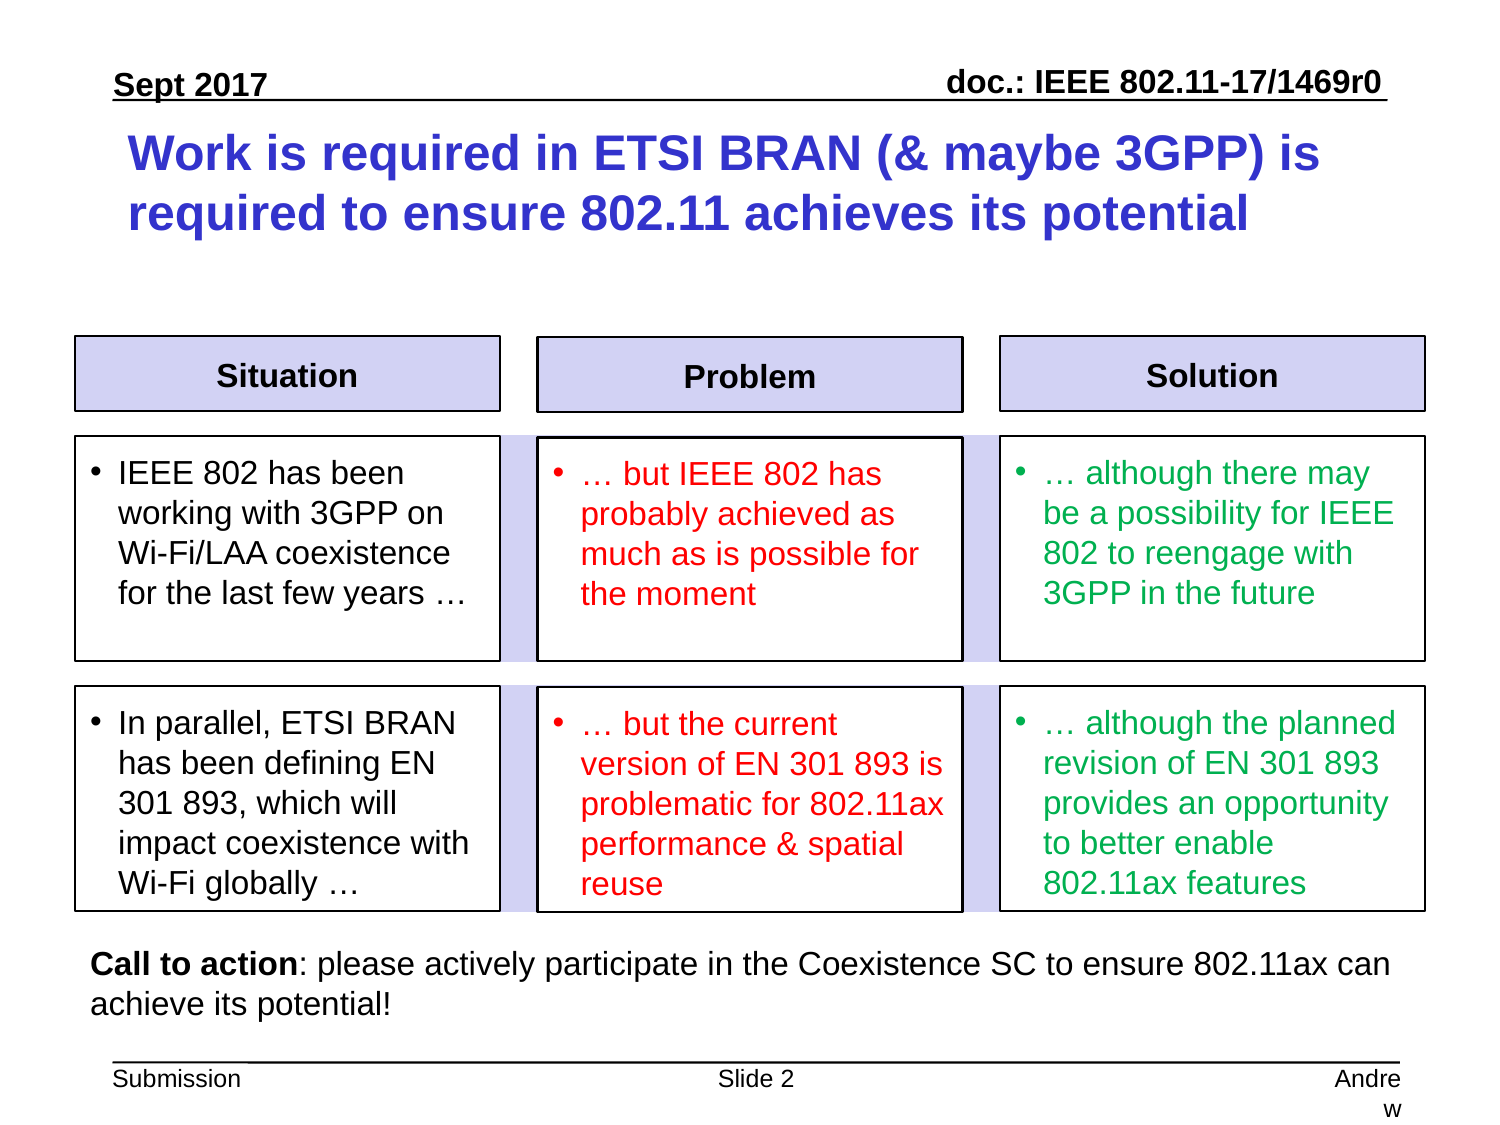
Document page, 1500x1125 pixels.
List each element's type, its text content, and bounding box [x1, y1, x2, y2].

text_box … but the current version of EN 301 893 is problematic for 802.11ax performance & spatial reuse [537, 687, 963, 913]
text_box … although the planned revision of EN 301 893 provides an opportunity to better enable 802.11ax features [999, 686, 1425, 912]
text_box IEEE 802 has been working with 3GPP on Wi-Fi/LAA coexistence for the last few years … [75, 436, 500, 662]
text_box Situation [75, 336, 500, 412]
text_box … although there may be a possibility for IEEE 802 to reengage with 3GPP in the future [999, 436, 1425, 662]
footer Andrew Myles, Cisco [1320, 1061, 1402, 1093]
text_box [500, 436, 999, 662]
title Work is required in ETSI BRAN (& maybe 3GPP) is required to ensure 802.11 achieves its potential [112, 112, 1388, 288]
text_box … but IEEE 802 has probably achieved as much as is possible for the moment [537, 437, 963, 662]
text_box In parallel, ETSI BRAN has been defining EN 301 893, which will impact coexistence with Wi-Fi globally … [75, 686, 500, 912]
text_box [500, 686, 999, 912]
text_box Call to action: please actively participate in the Coexistence SC to ensure 802.11ax can achieve its potential! [74, 927, 1425, 1050]
slide_number Slide 2 [709, 1061, 803, 1093]
text_box Problem [537, 337, 963, 413]
text_box Solution [999, 336, 1425, 412]
